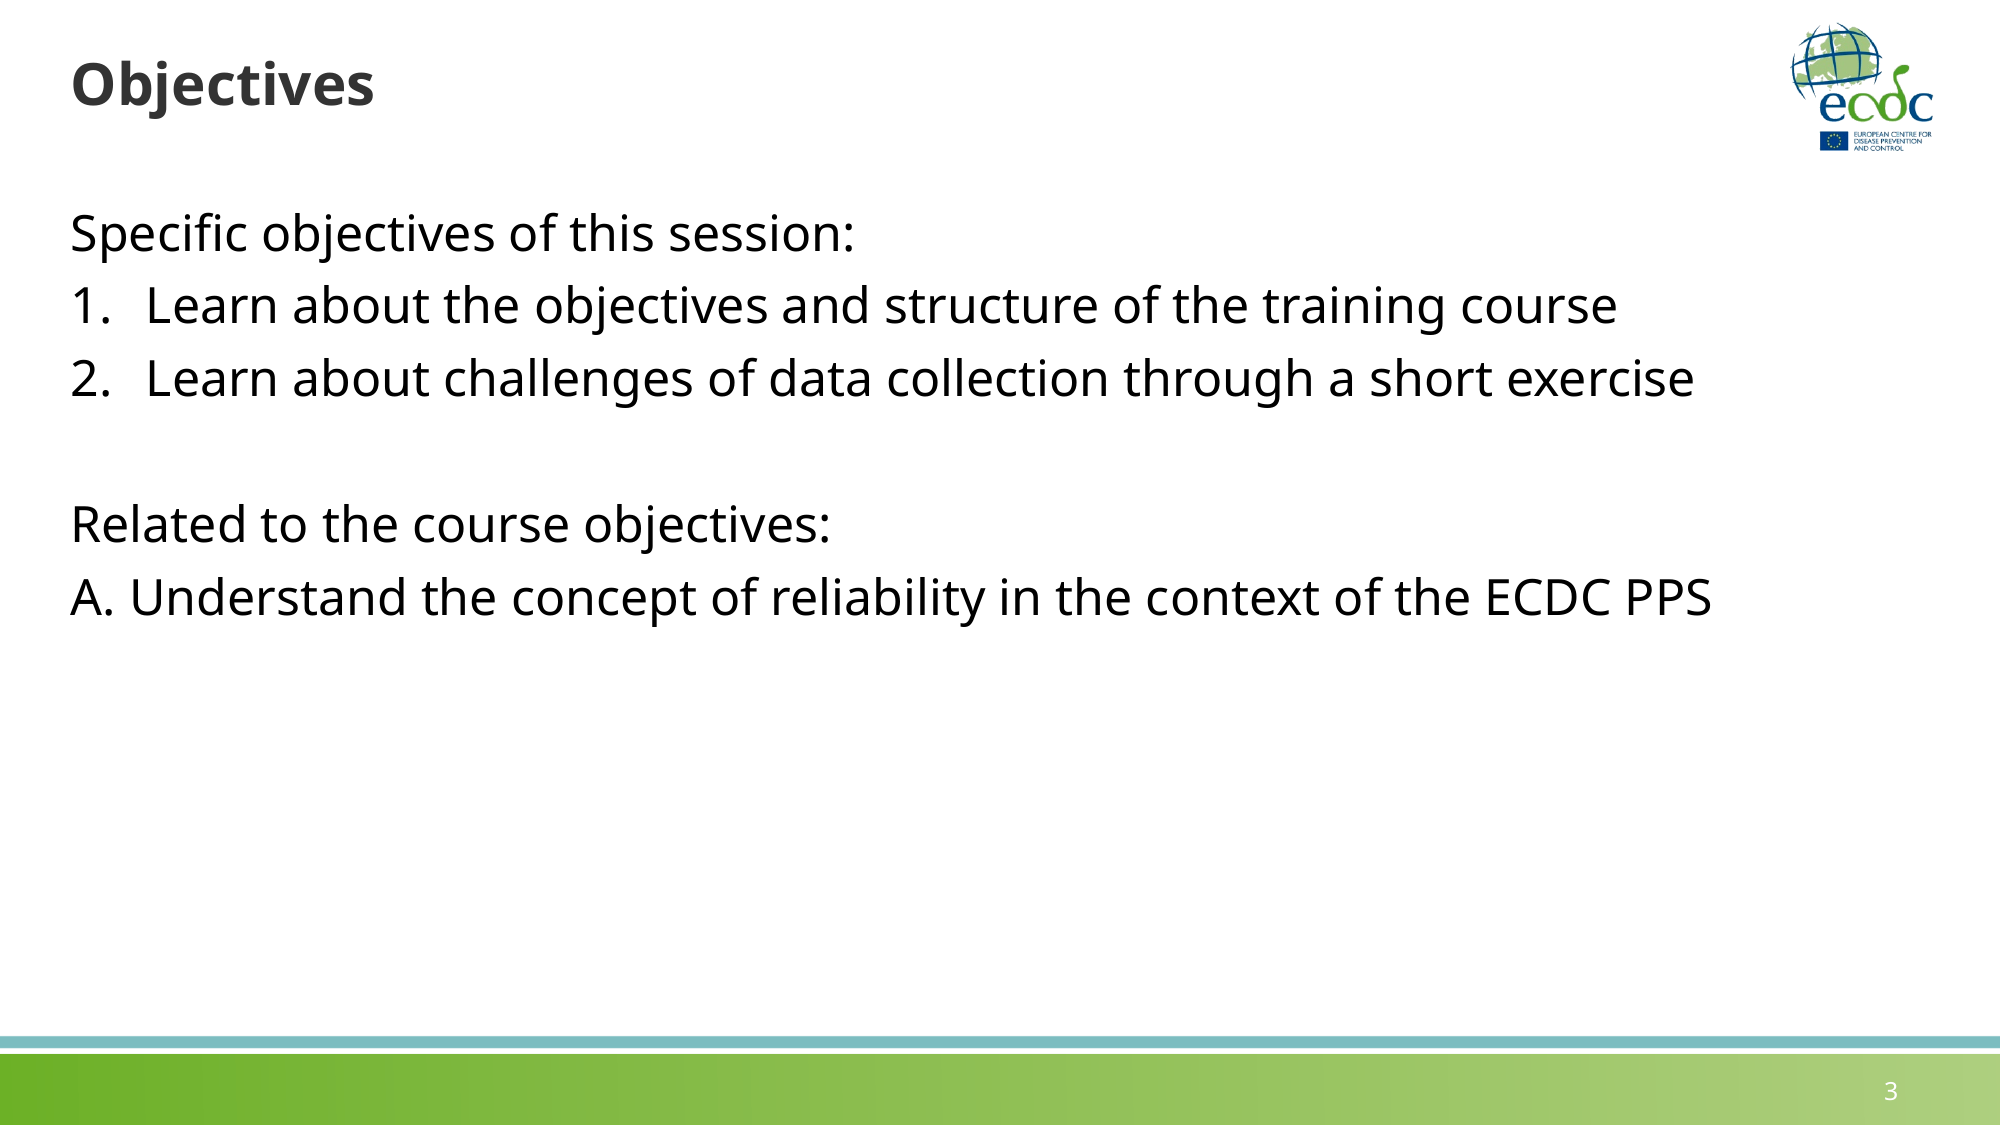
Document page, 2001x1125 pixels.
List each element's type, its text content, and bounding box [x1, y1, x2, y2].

picture [0, 0, 2000, 1125]
list Specific objectives of this session: Learn about the objectives and structure of the training course Learn about challenges of data collection through a short exercise Related to the course objectives: A. Understand the concept of reliability in the context of the ECDC PPS [70, 207, 1936, 1025]
slide_number 3 [1494, 1062, 1914, 1123]
title Objectives [70, 54, 1764, 186]
